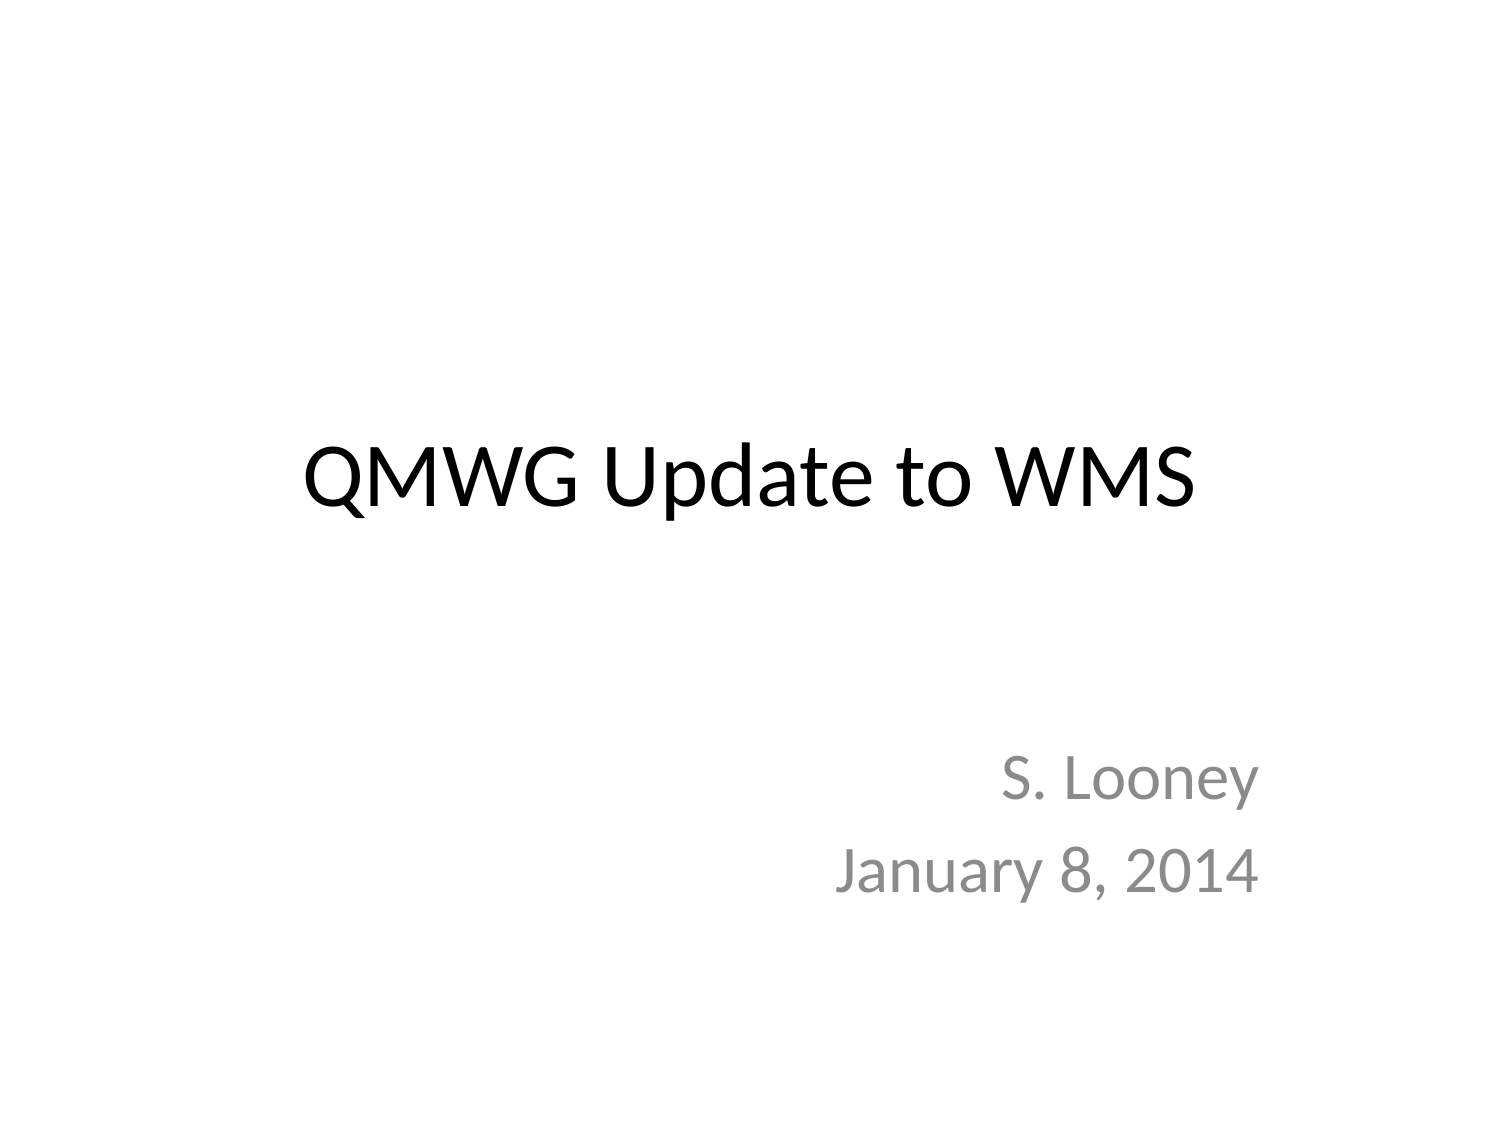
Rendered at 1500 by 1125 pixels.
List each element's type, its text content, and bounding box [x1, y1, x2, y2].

subtitle S. Looney January 8, 2014 [225, 725, 1275, 925]
title QMWG Update to WMS [112, 349, 1388, 591]
